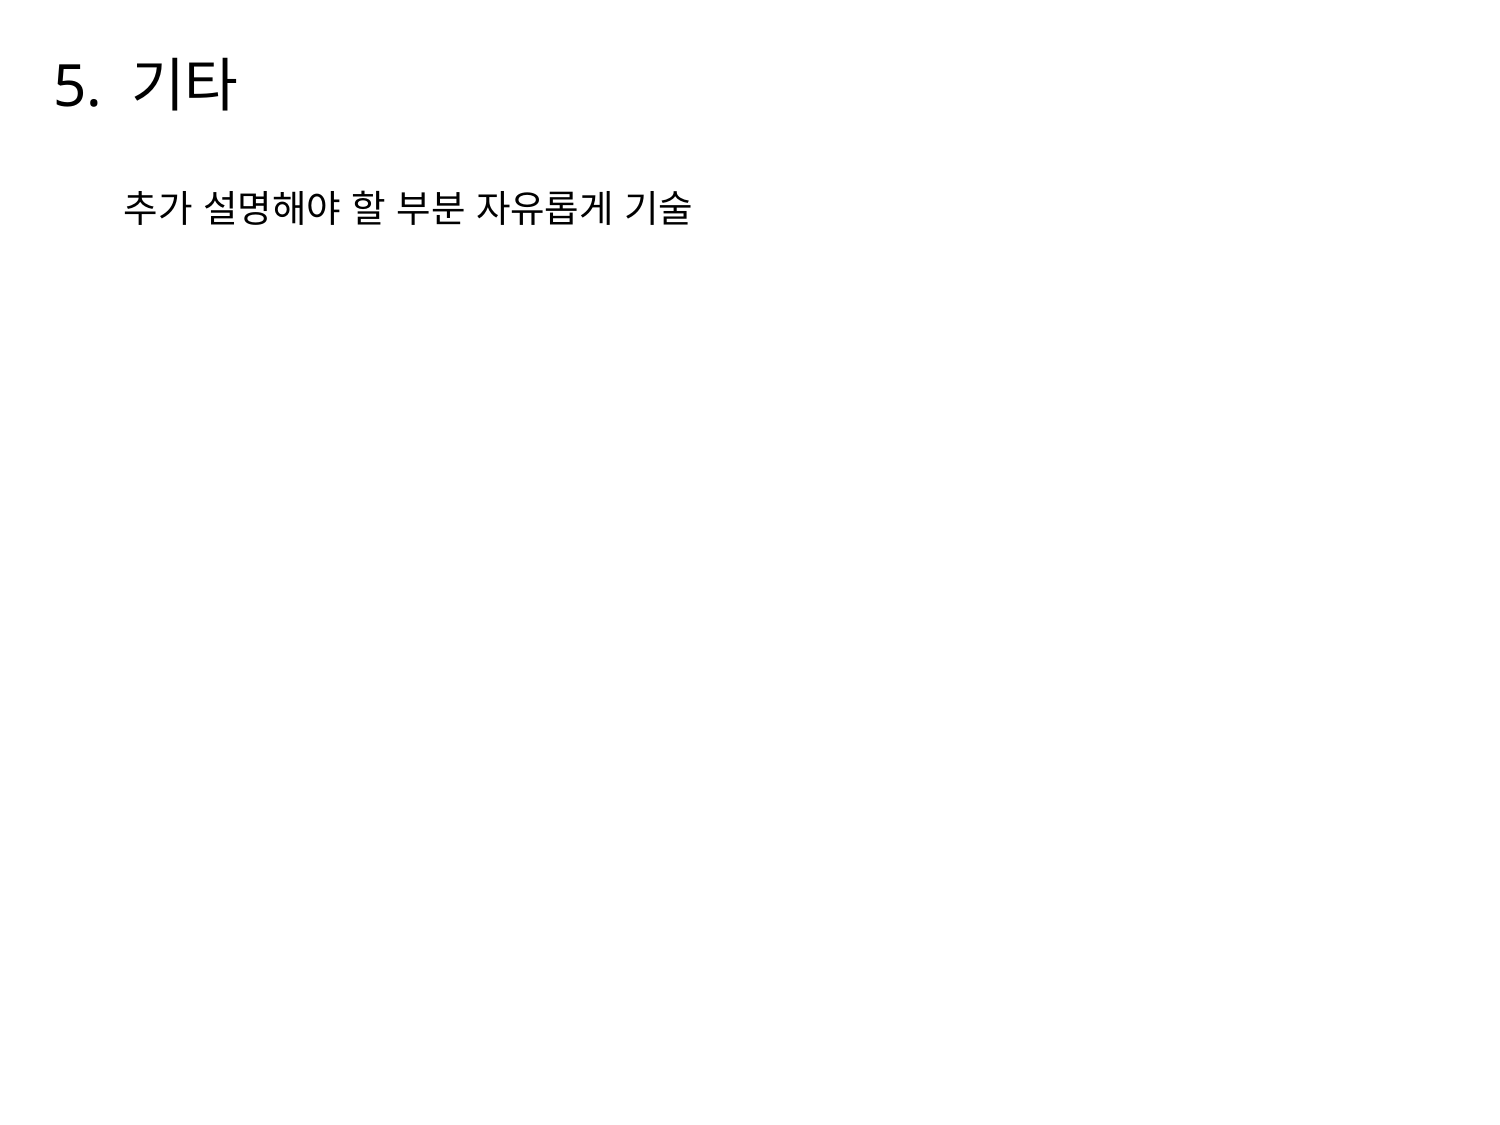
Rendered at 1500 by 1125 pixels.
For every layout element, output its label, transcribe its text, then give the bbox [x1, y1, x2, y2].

title 5. 기타 [38, 50, 1453, 126]
text_box 추가 설명해야 할 부분 자유롭게 기술 [108, 177, 720, 238]
